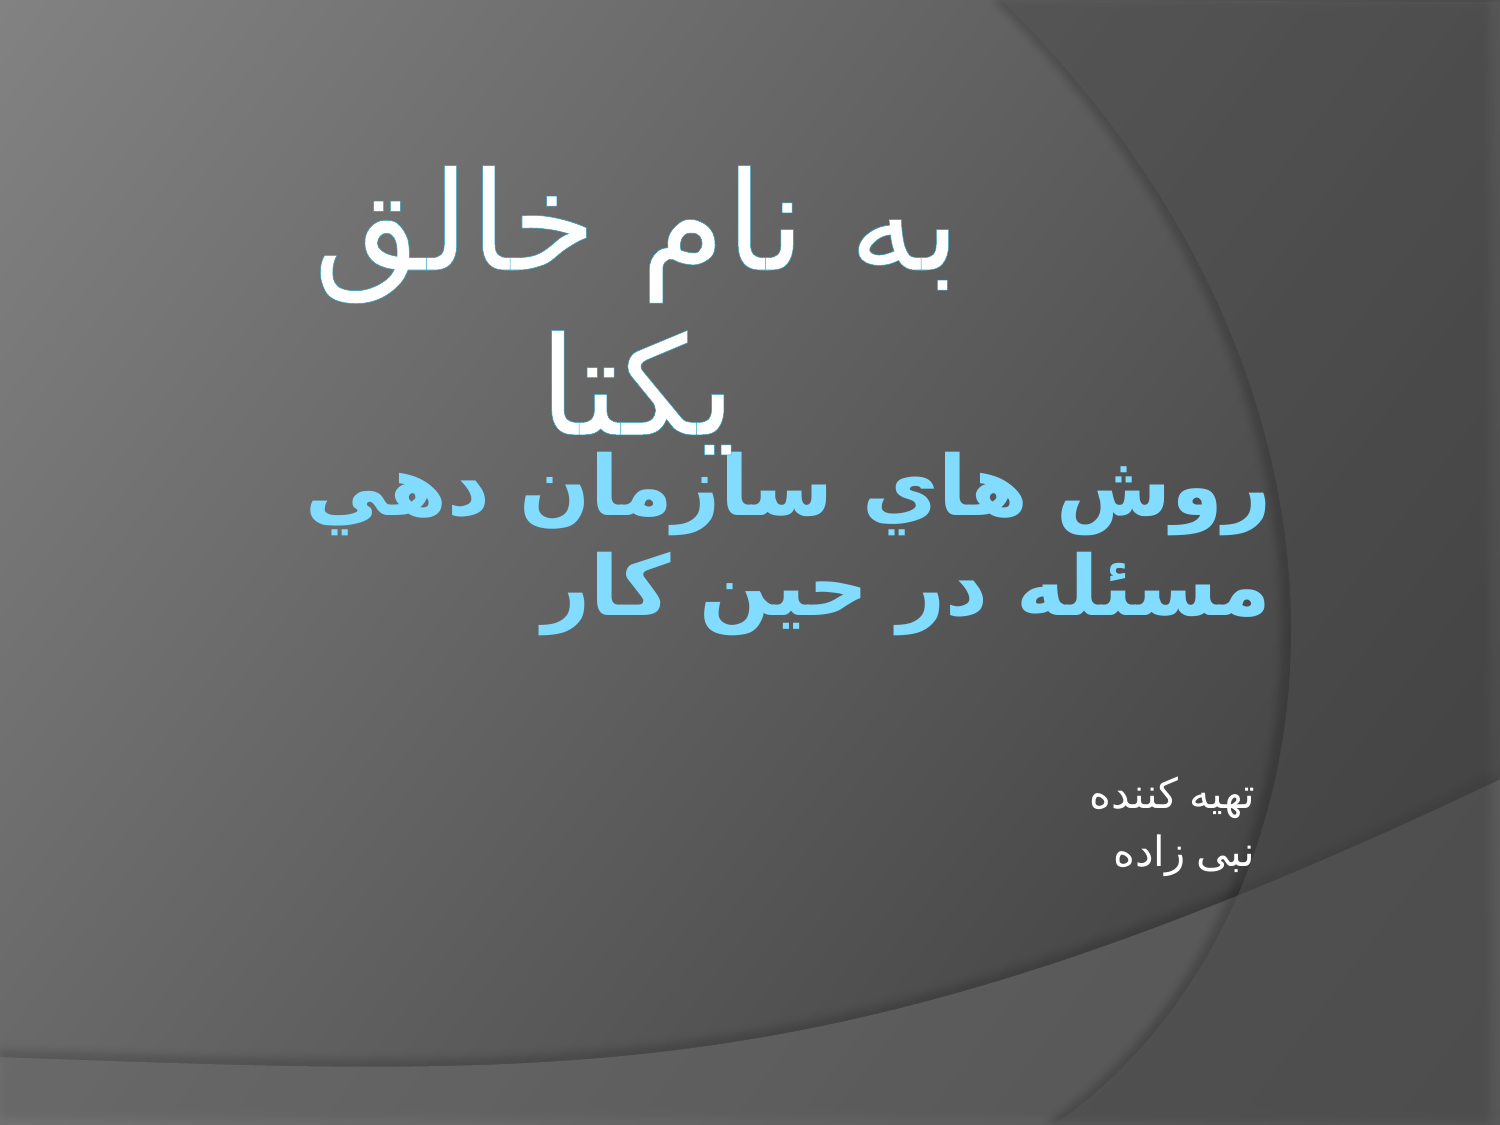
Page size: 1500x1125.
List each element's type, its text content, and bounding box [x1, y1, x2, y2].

subtitle تهیه کننده نبی زاده [212, 612, 1263, 875]
title روش هاي سازمان دهي مسئله در حين كار [62, 425, 1280, 803]
text_box به نام خالق یکتا [275, 124, 1000, 470]
